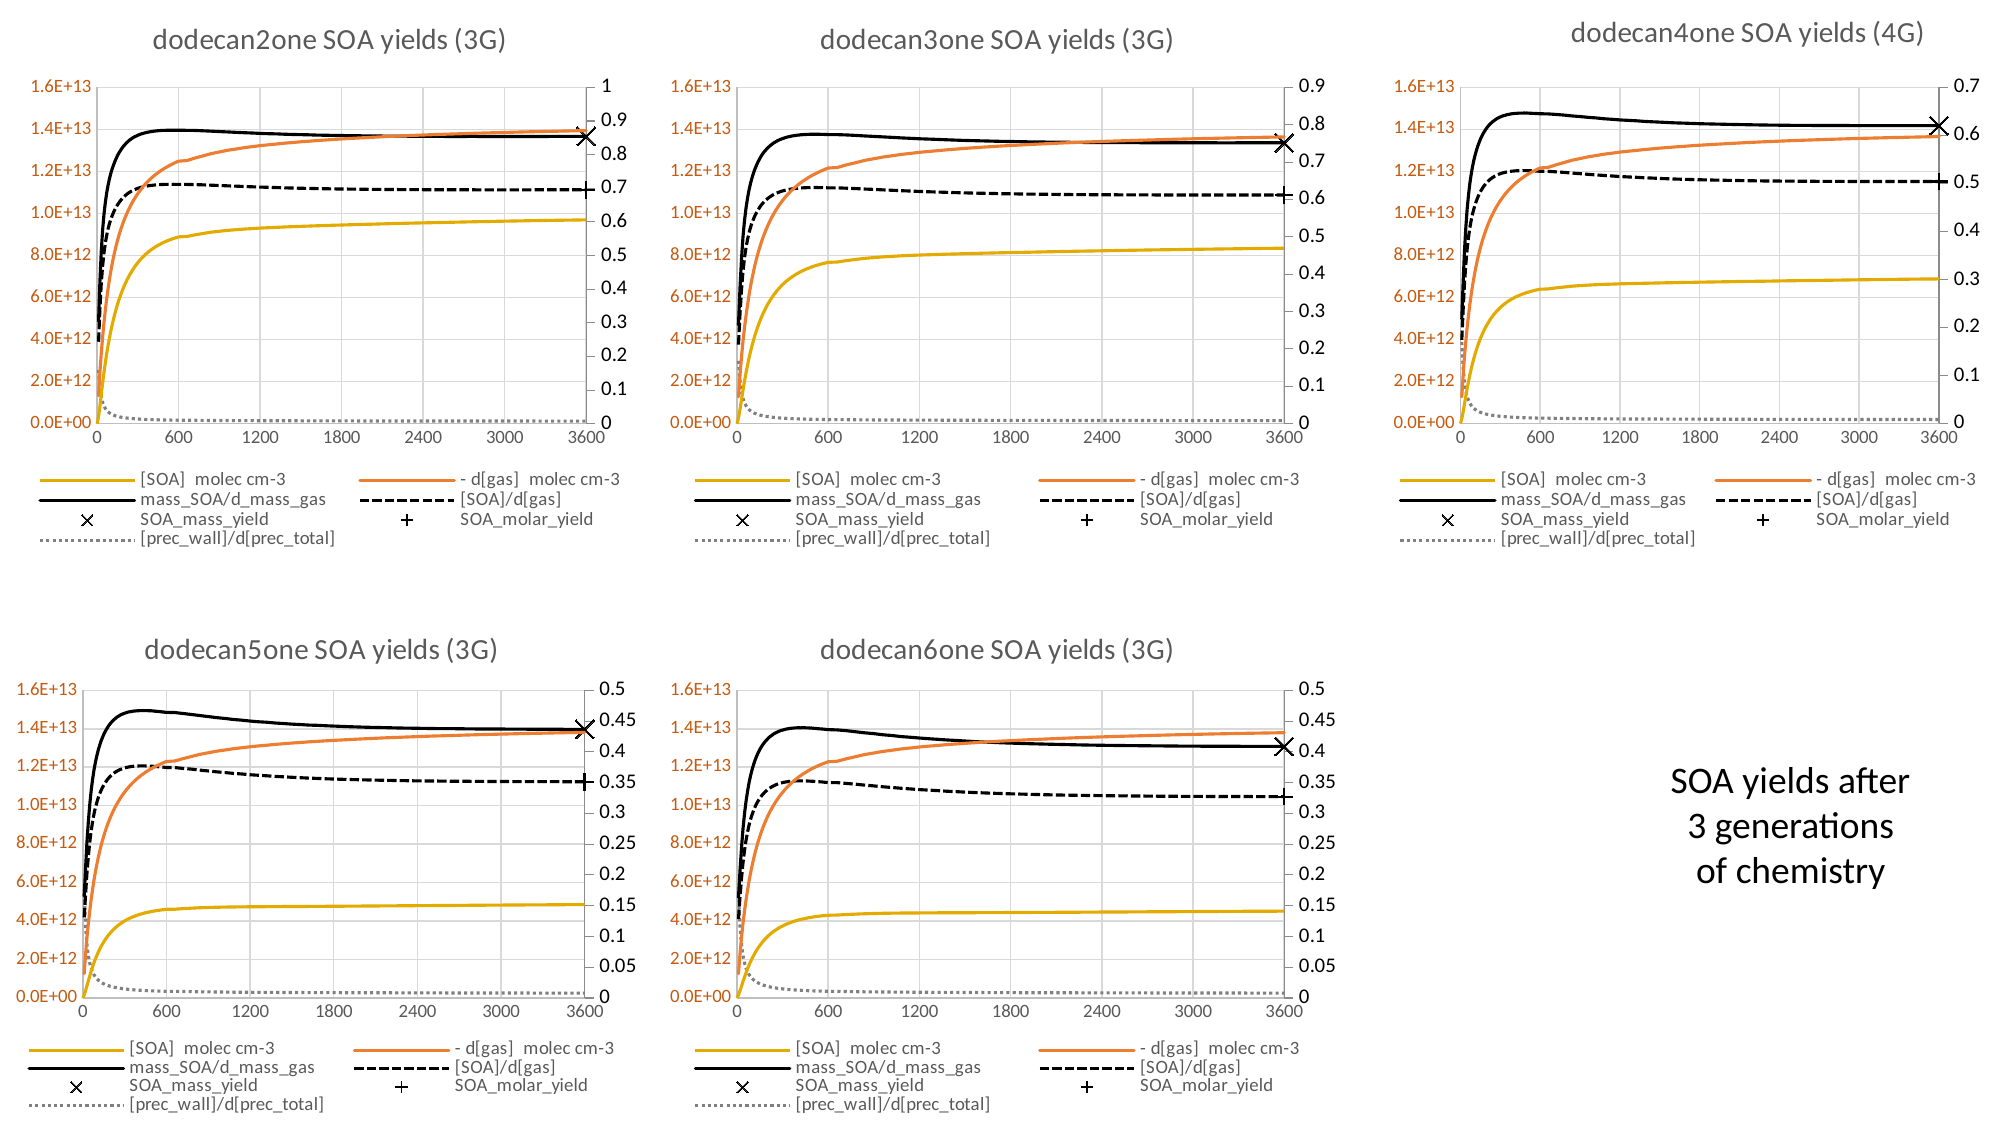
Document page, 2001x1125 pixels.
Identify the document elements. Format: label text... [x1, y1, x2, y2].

text_box SOA yields after 3 generations of chemistry [1654, 748, 1927, 899]
chart [0, 610, 1350, 1125]
chart [14, 0, 1350, 563]
chart [1379, 0, 1997, 563]
